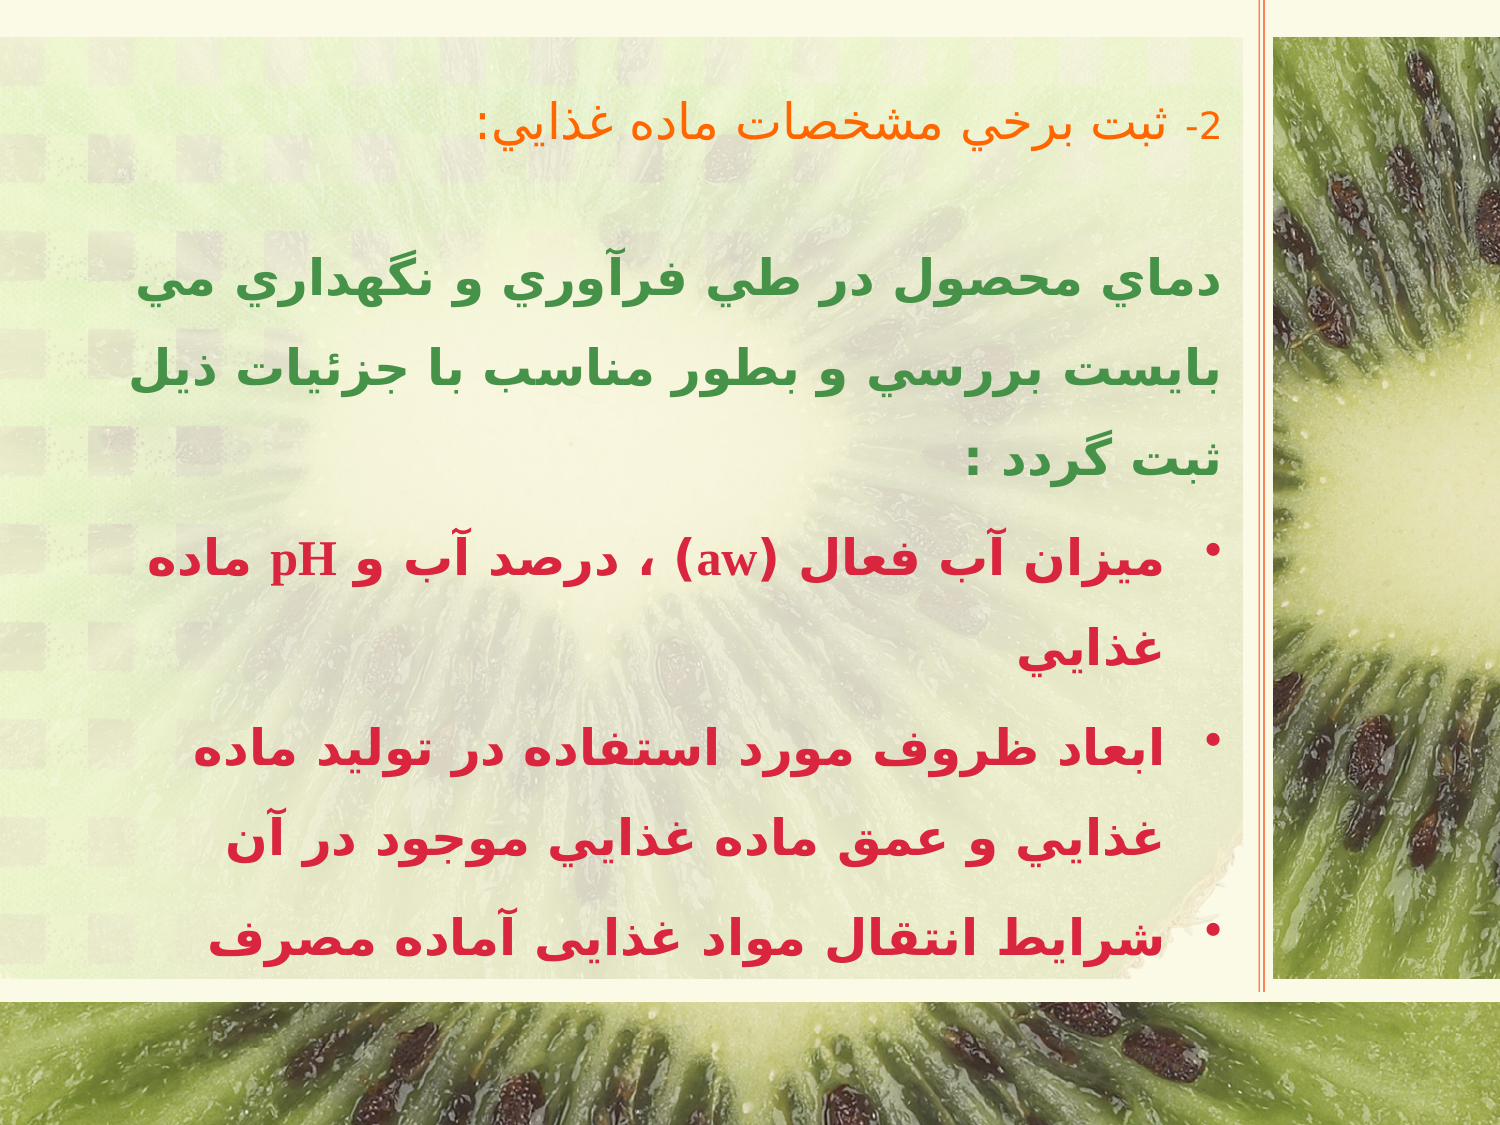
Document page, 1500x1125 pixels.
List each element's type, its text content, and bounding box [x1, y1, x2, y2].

list دماي محصول در طي فرآوري و نگهداري مي بايست بررسي و بطور مناسب با جزئيات ذيل ثبت گردد : ميزان آب فعال (aw) ، درصد آب و pH ماده غذايي ابعاد ظروف مورد استفاده در توليد ماده غذايي و عمق ماده غذايي موجود در آن شرایط انتقال مواد غذایی آماده مصرف [34, 207, 1238, 882]
title 2- ثبت برخي مشخصات ماده غذايي: [74, 66, 1238, 173]
picture [0, 0, 1500, 1125]
